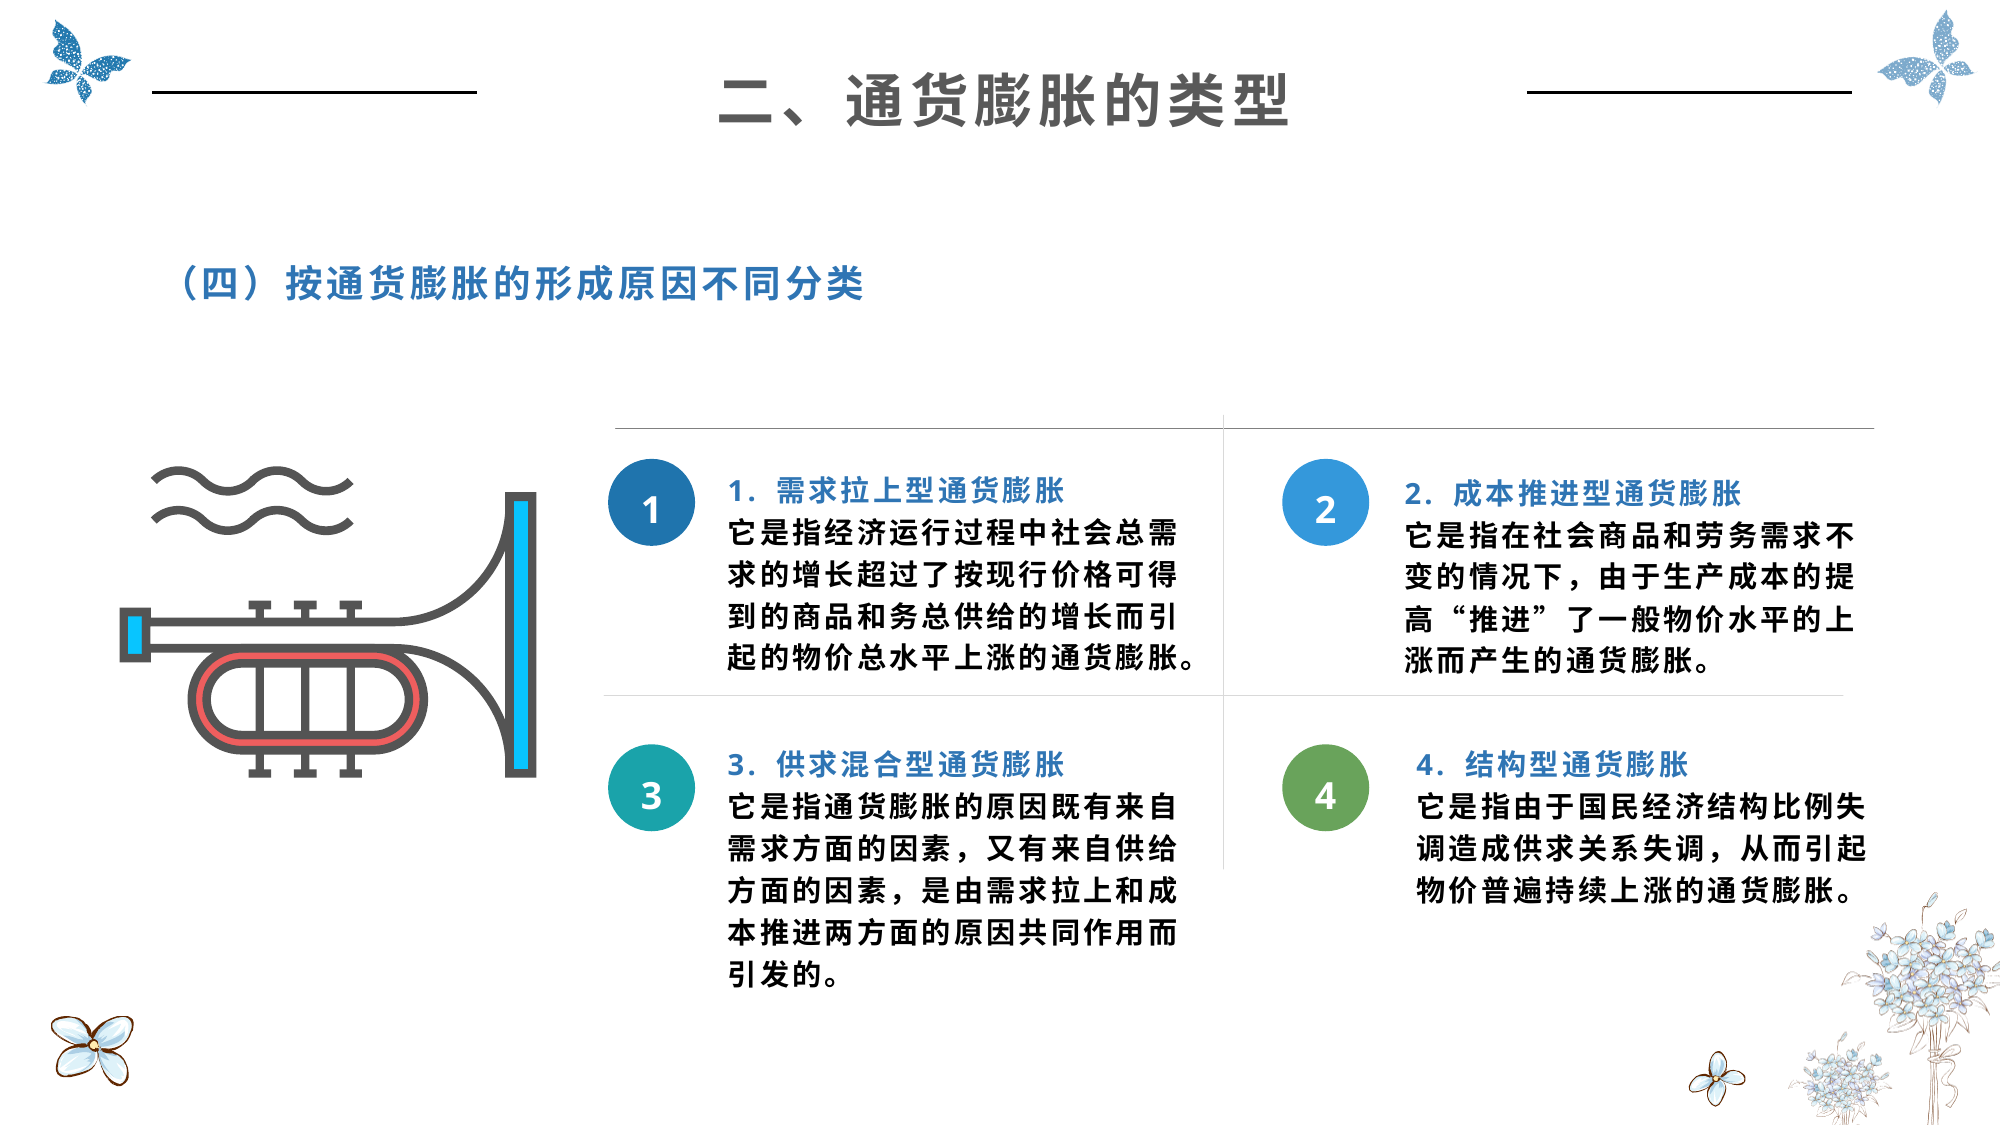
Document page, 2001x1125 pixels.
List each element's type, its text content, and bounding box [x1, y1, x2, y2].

text_box [293, 600, 317, 610]
text_box 3. 供求混合型通货膨胀 它是指通货膨胀的原因既有来自需求方面的因素，又有来自供给方面的因素，是由需求拉上和成本推进两方面的原因共同作用而引发的。 [712, 739, 1206, 864]
text_box [301, 610, 310, 617]
text_box [346, 755, 355, 769]
text_box [248, 769, 272, 778]
text_box 1 [607, 457, 697, 547]
text_box [197, 653, 419, 745]
text_box （四）按通货膨胀的形成原因不同分类 [148, 231, 1860, 312]
text_box [339, 600, 362, 610]
text_box [187, 643, 429, 755]
text_box [128, 617, 141, 653]
text_box [119, 607, 151, 663]
text_box [346, 668, 355, 730]
text_box [375, 643, 505, 756]
text_box [514, 502, 528, 769]
text_box [248, 600, 272, 610]
text_box 3 [607, 743, 697, 833]
text_box [255, 755, 264, 769]
text_box [255, 610, 264, 617]
text_box [255, 668, 264, 730]
text_box [505, 492, 537, 778]
text_box [150, 505, 354, 536]
text_box 4 [1281, 743, 1371, 833]
text_box [346, 610, 355, 617]
text_box [141, 514, 505, 653]
text_box 2 [1281, 457, 1371, 547]
text_box [301, 668, 310, 730]
text_box [151, 554, 505, 717]
text_box [339, 769, 362, 778]
text_box [301, 755, 310, 769]
text_box [293, 769, 317, 778]
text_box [151, 55, 1852, 142]
text_box 1. 需求拉上型通货膨胀 它是指经济运行过程中社会总需求的增长超过了按现行价格可得到的商品和务总供给的增长而引起的物价总水平上涨的通货膨胀。 [712, 465, 1206, 613]
picture [1788, 892, 2000, 1125]
text_box 4. 结构型通货膨胀 它是指由于国民经济结构比例失调造成供求关系失调，从而引起物价普遍持续上涨的通货膨胀。 [1401, 739, 1895, 864]
text_box 2. 成本推进型通货膨胀 它是指在社会商品和劳务需求不变的情况下，由于生产成本的提高“推进”了一般物价水平的上涨而产生的通货膨胀。 [1389, 468, 1883, 593]
text_box [150, 466, 354, 496]
